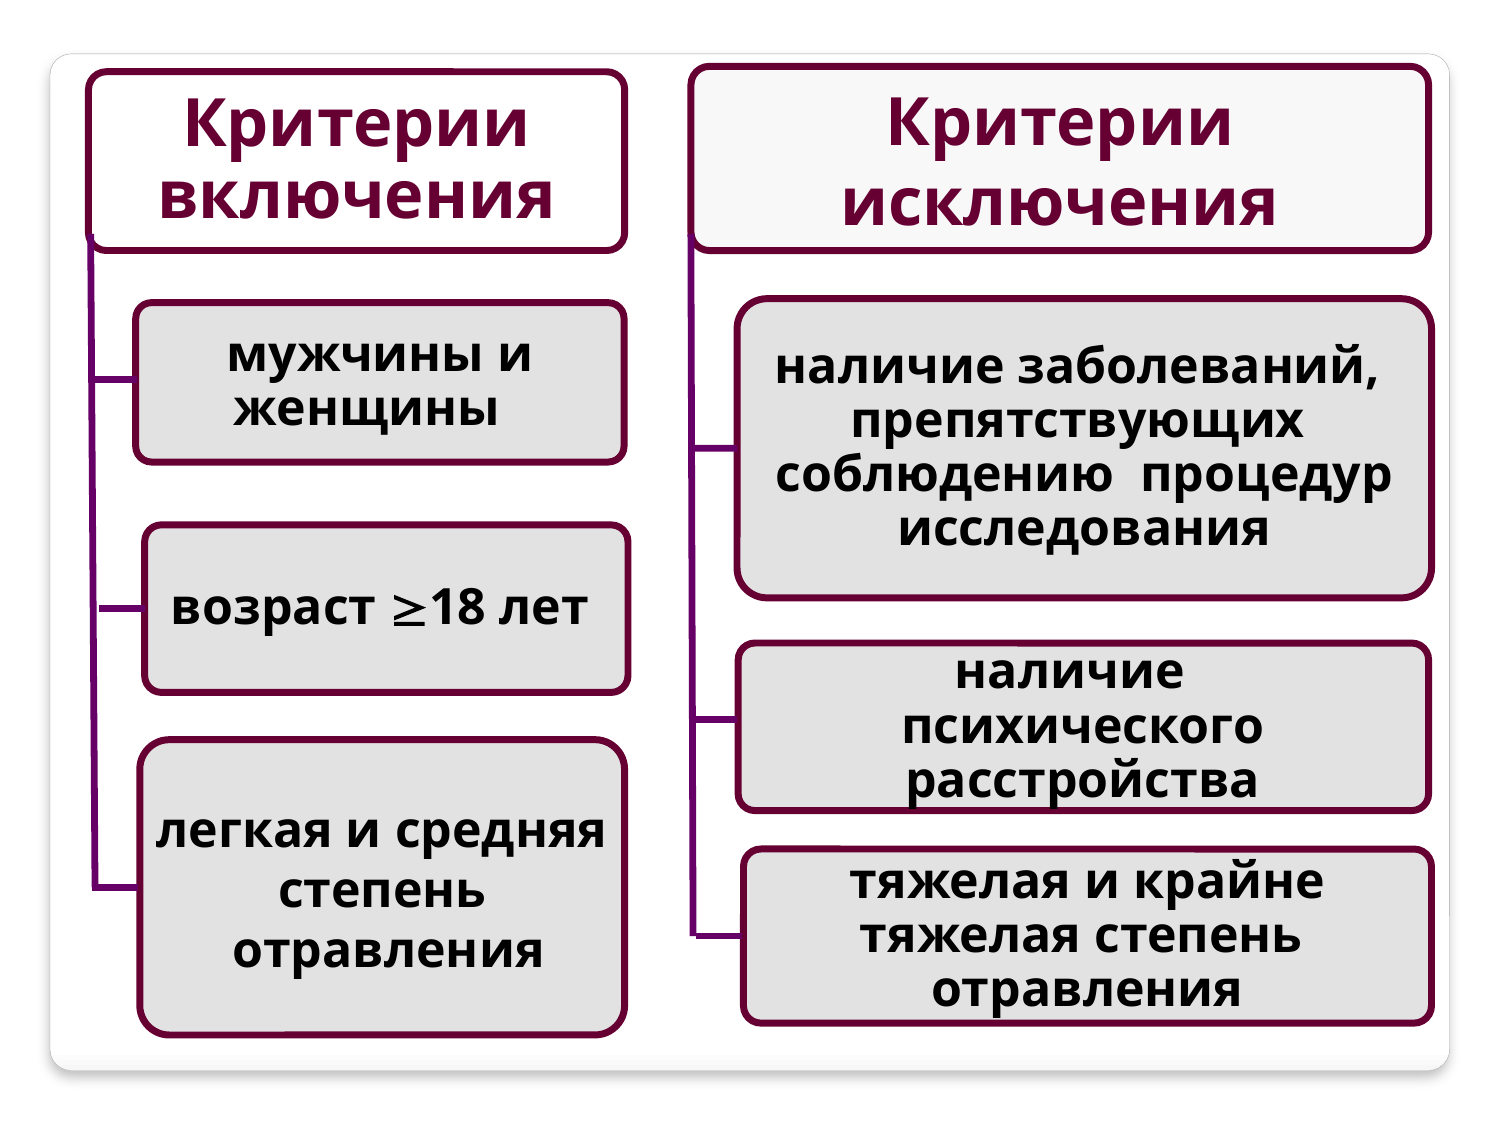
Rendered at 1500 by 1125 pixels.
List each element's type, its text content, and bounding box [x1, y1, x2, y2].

text_box мужчины и женщины [140, 307, 619, 458]
text_box [141, 521, 632, 696]
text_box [90, 387, 96, 888]
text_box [690, 726, 694, 937]
text_box [733, 295, 1436, 602]
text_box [690, 233, 694, 448]
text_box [690, 66, 1429, 251]
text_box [90, 233, 96, 379]
text_box наличие психического расстройства [743, 647, 1423, 806]
text_box [132, 299, 628, 466]
text_box [734, 639, 1433, 815]
text_box наличие заболеваний, препятствующих соблюдению процедур исследования [742, 307, 1427, 590]
text_box легкая и средняя степень отравления [145, 748, 620, 1027]
text_box возраст 18 лет [150, 529, 623, 688]
text_box [136, 736, 629, 1039]
text_box тяжелая и крайне тяжелая степень отравления [749, 854, 1426, 1019]
text_box [739, 845, 1435, 1027]
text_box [690, 456, 694, 718]
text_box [88, 71, 625, 251]
